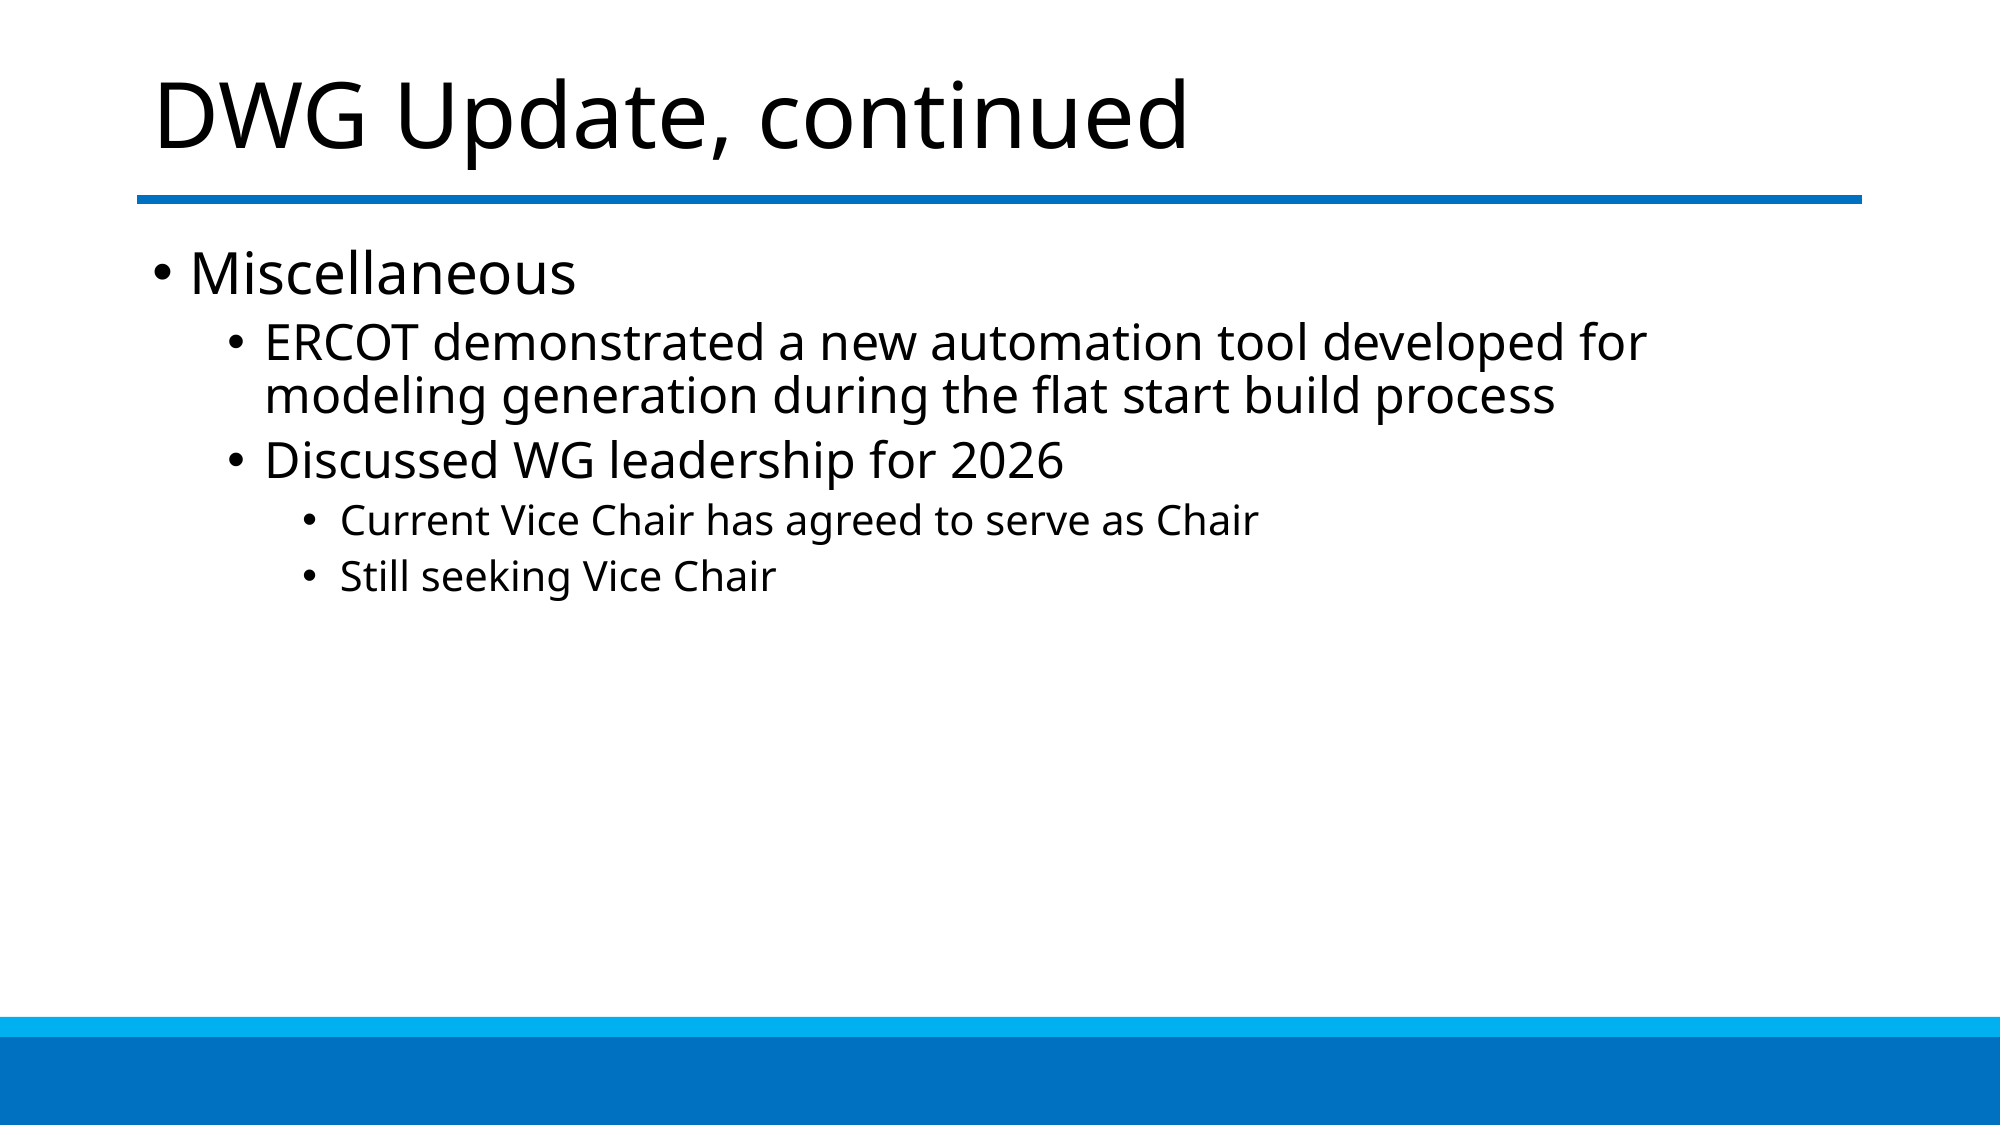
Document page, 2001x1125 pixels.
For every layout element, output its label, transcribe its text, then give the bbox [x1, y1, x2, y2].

title DWG Update, continued [137, 59, 1863, 178]
list Miscellaneous ERCOT demonstrated a new automation tool developed for modeling generation during the flat start build process Discussed WG leadership for 2026 Current Vice Chair has agreed to serve as Chair Still seeking Vice Chair [137, 222, 1863, 1014]
